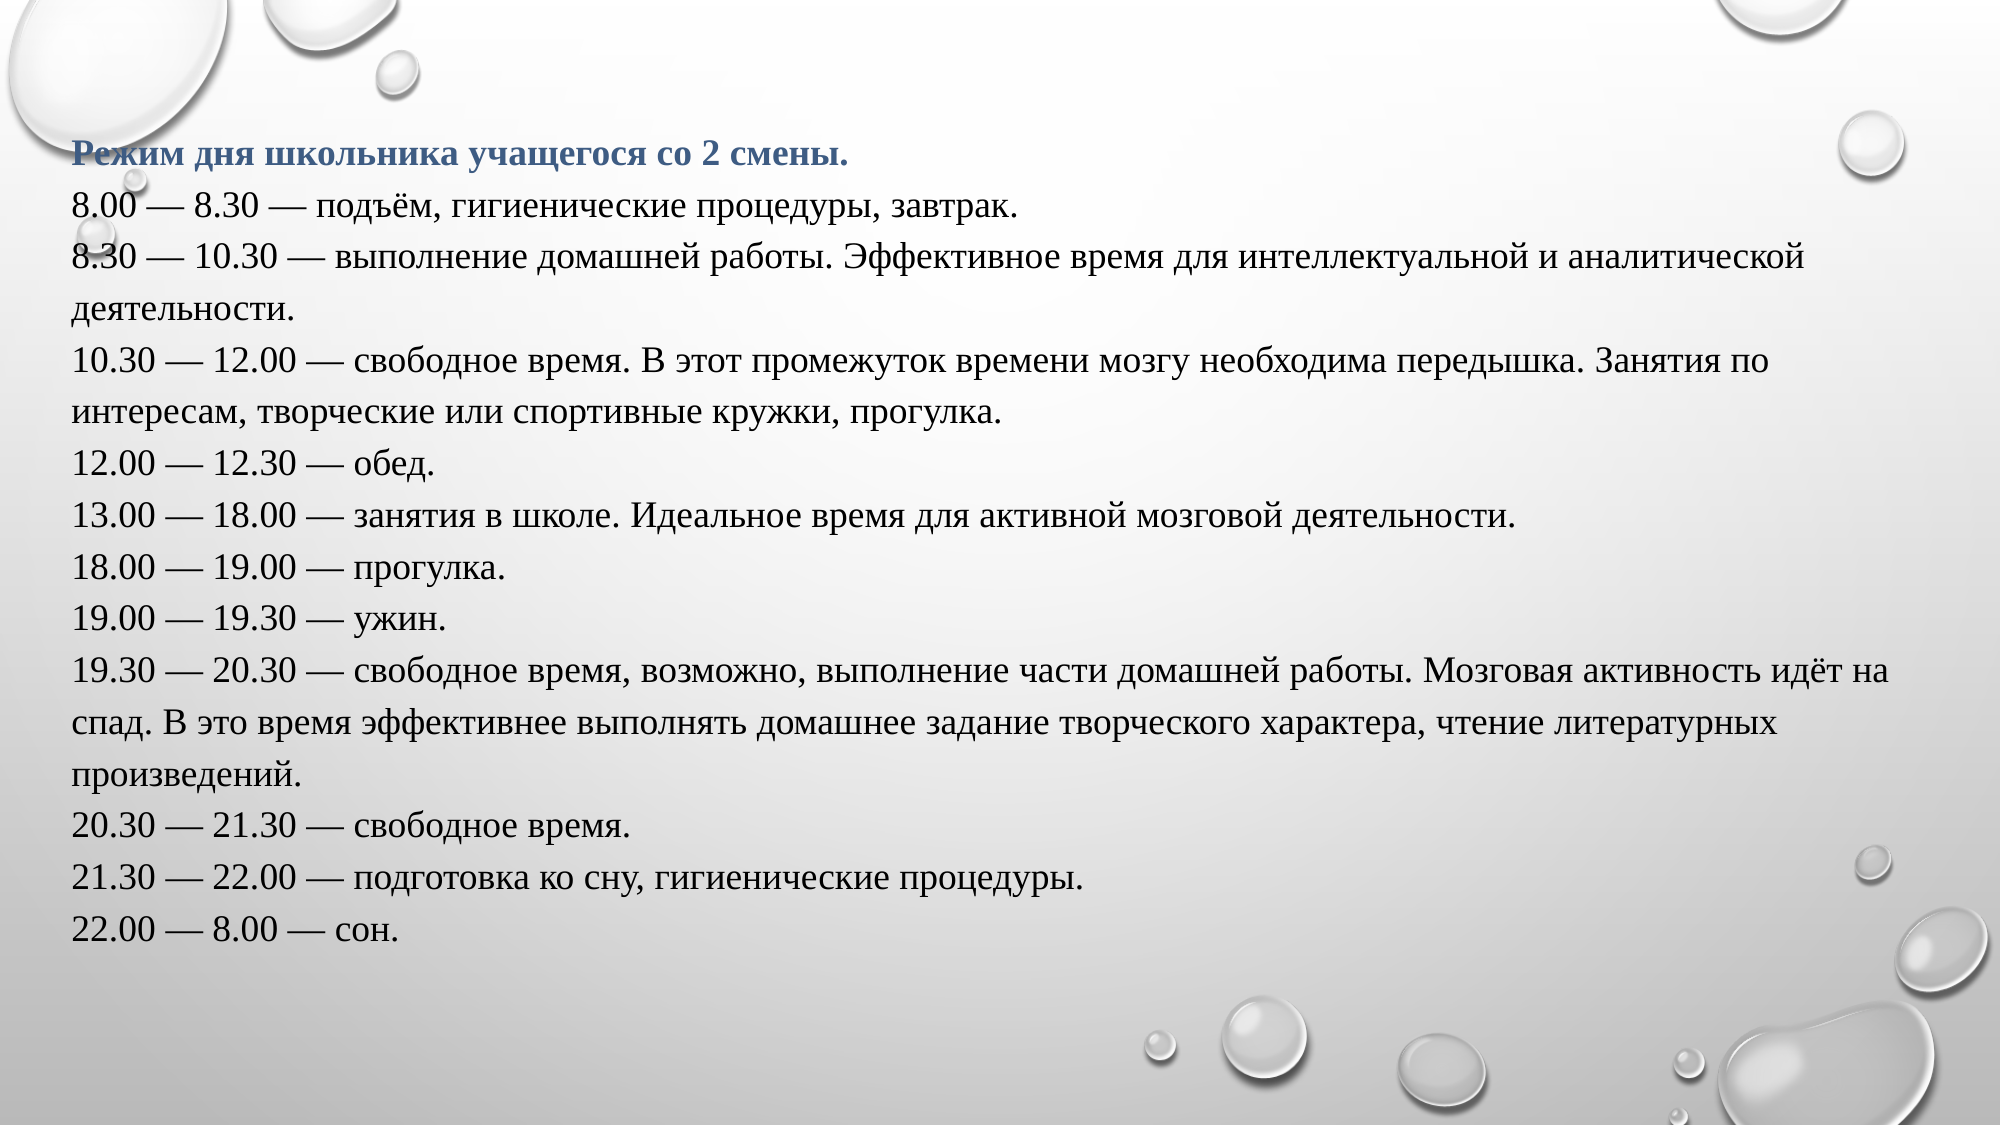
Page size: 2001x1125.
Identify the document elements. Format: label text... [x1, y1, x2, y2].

picture [0, 0, 2000, 1125]
title Режим дня школьника учащегося со 2 смены. 8.00 — 8.30 — подъём, гигиенические процедуры, завтрак. 8.30 — 10.30 — выполнение домашней работы. Эффективное время для интеллектуальной и аналитической деятельности. 10.30 — 12.00 — свободное время. В этот промежуток времени мозгу необходима передышка. Занятия по интересам, творческие или спортивные кружки, прогулка. 12.00 — 12.30 — обед. 13.00 — 18.00 — занятия в школе. Идеальное время для активной мозговой деятельности. 18.00 — 19.00 — прогулка. 19.00 — 19.30 — ужин. 19.30 — 20.30 — свободное время, возможно, выполнение части домашней работы. Мозговая активность идёт на спад. В это время эффективнее выполнять домашнее задание творческого характера, чтение литературных произведений. 20.30 — 21.30 — свободное время. 21.30 — 22.00 — подготовка ко сну, гигиенические процедуры. 22.00 — 8.00 — сон. [56, 43, 1955, 1107]
